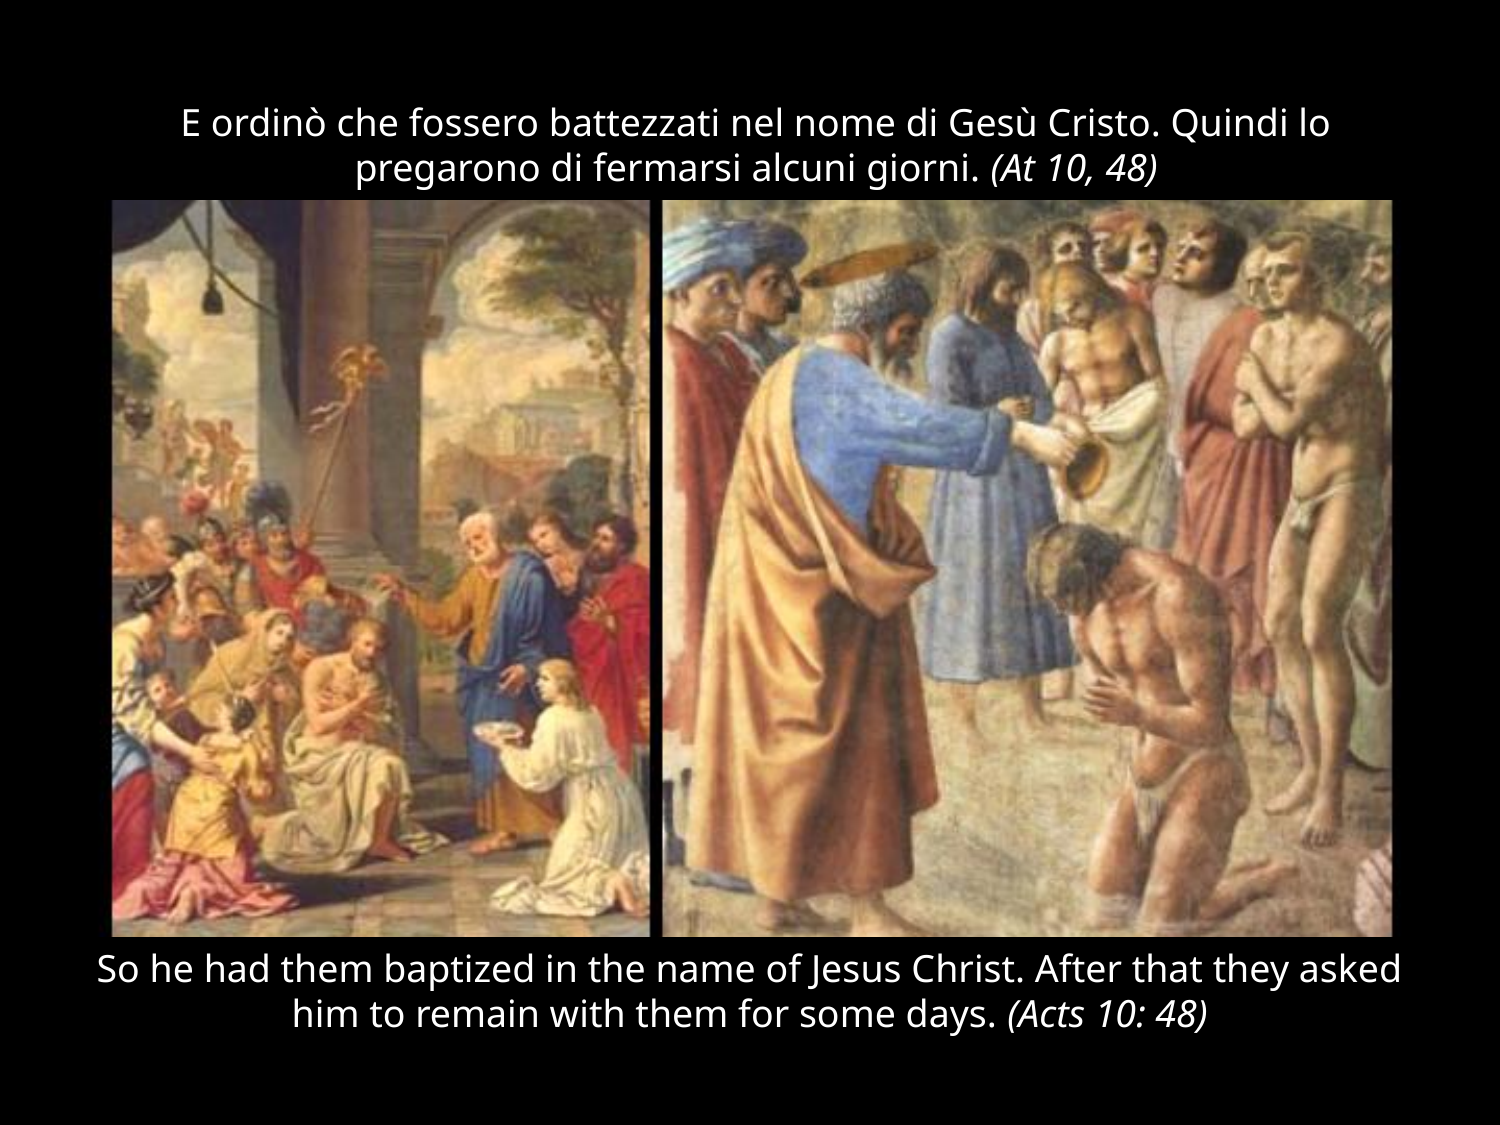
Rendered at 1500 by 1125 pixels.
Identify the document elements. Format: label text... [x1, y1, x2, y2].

text_box So he had them baptized in the name of Jesus Christ. After that they asked him to remain with them for some days. (Acts 10: 48) [62, 937, 1438, 1043]
picture [0, 0, 1500, 1125]
title E ordinò che fossero battezzati nel nome di Gesù Cristo. Quindi lo pregarono di fermarsi alcuni giorni. (At 10, 48) [87, 87, 1425, 200]
